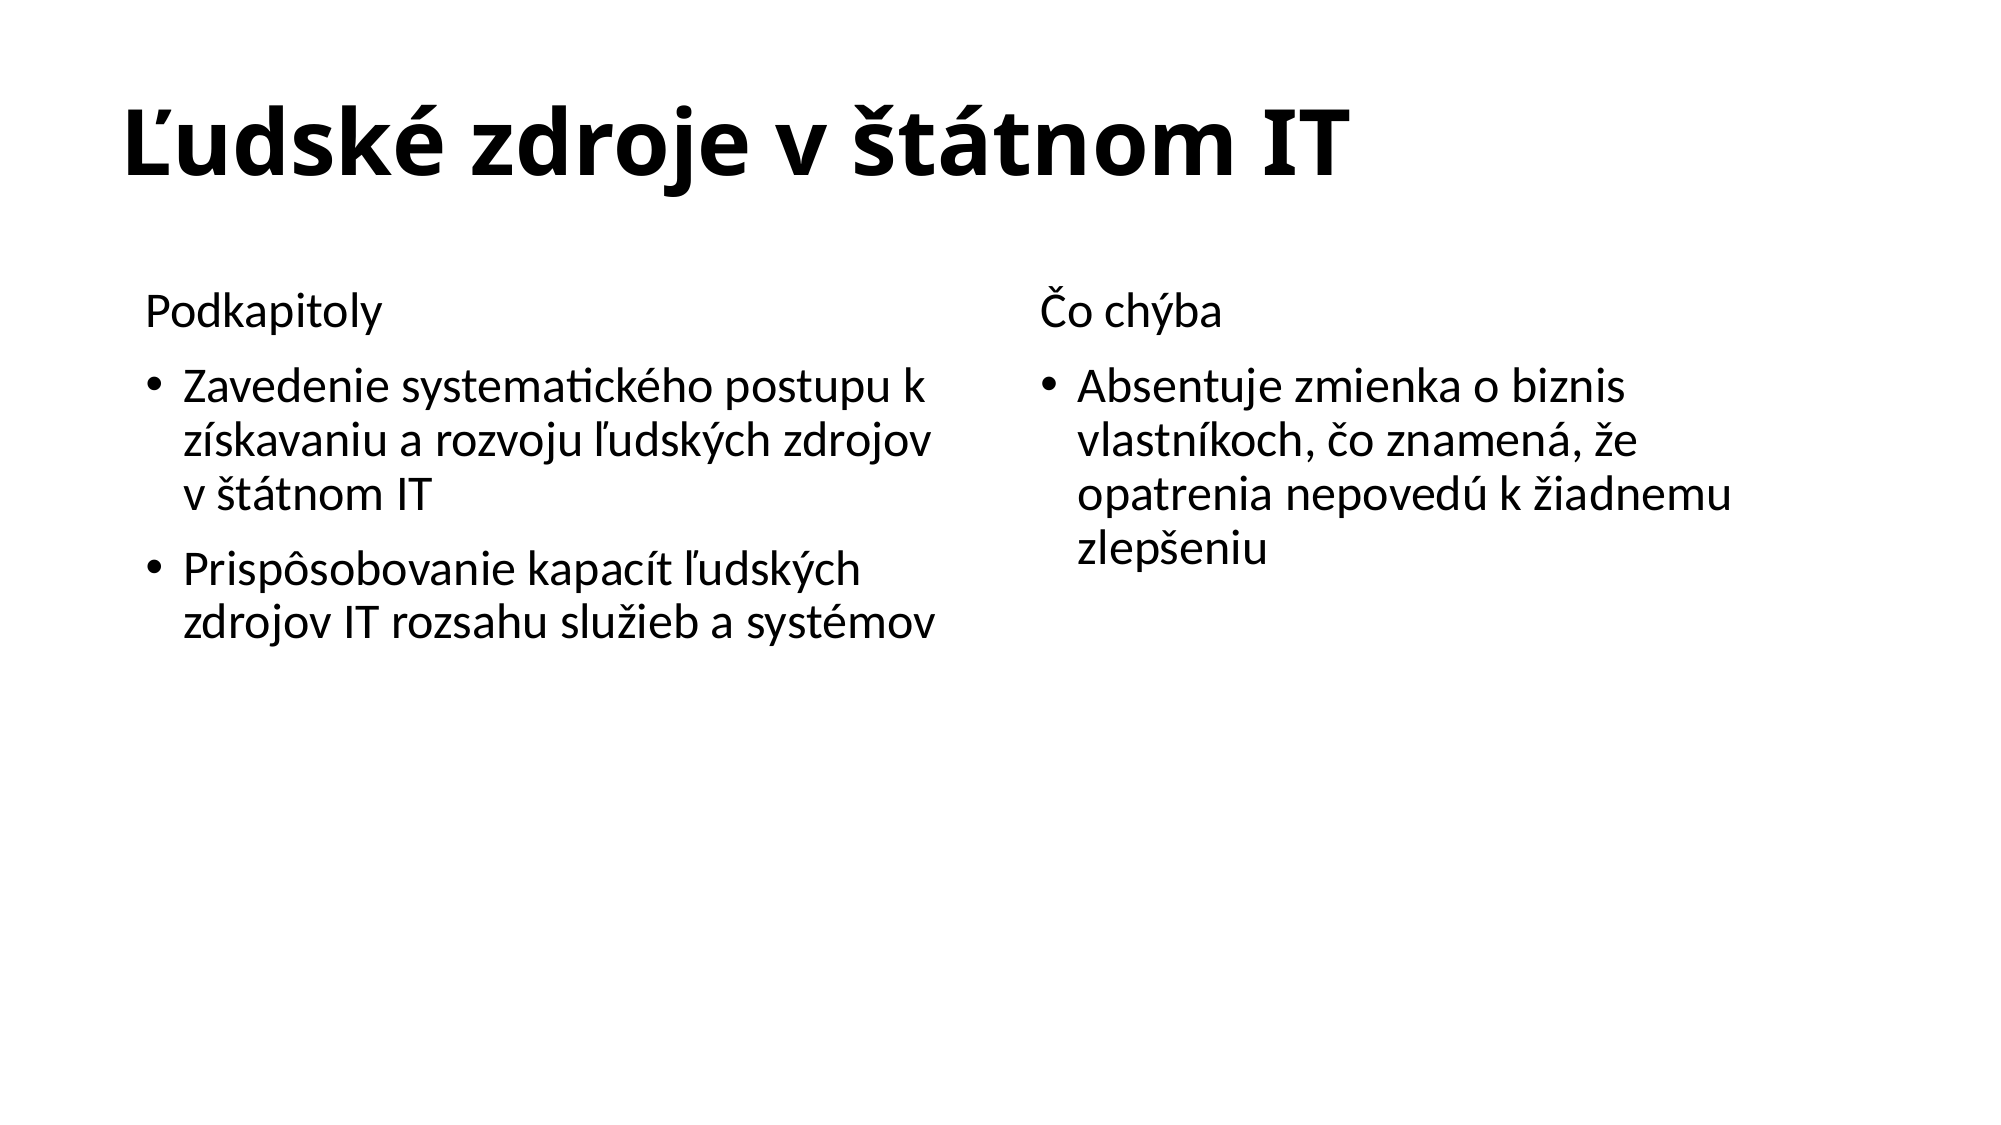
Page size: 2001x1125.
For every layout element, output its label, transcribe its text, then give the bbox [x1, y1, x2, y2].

list Čo chýba Absentuje zmienka o biznis vlastníkoch, čo znamená, že opatrenia nepovedú k žiadnemu zlepšeniu [1025, 276, 1855, 998]
title Ľudské zdroje v štátnom IT [105, 52, 1895, 240]
text_box Podkapitoly Zavedenie systematického postupu k získavaniu a rozvoju ľudských zdrojov v štátnom IT Prispôsobovanie kapacít ľudských zdrojov IT rozsahu služieb a systémov [130, 276, 960, 998]
